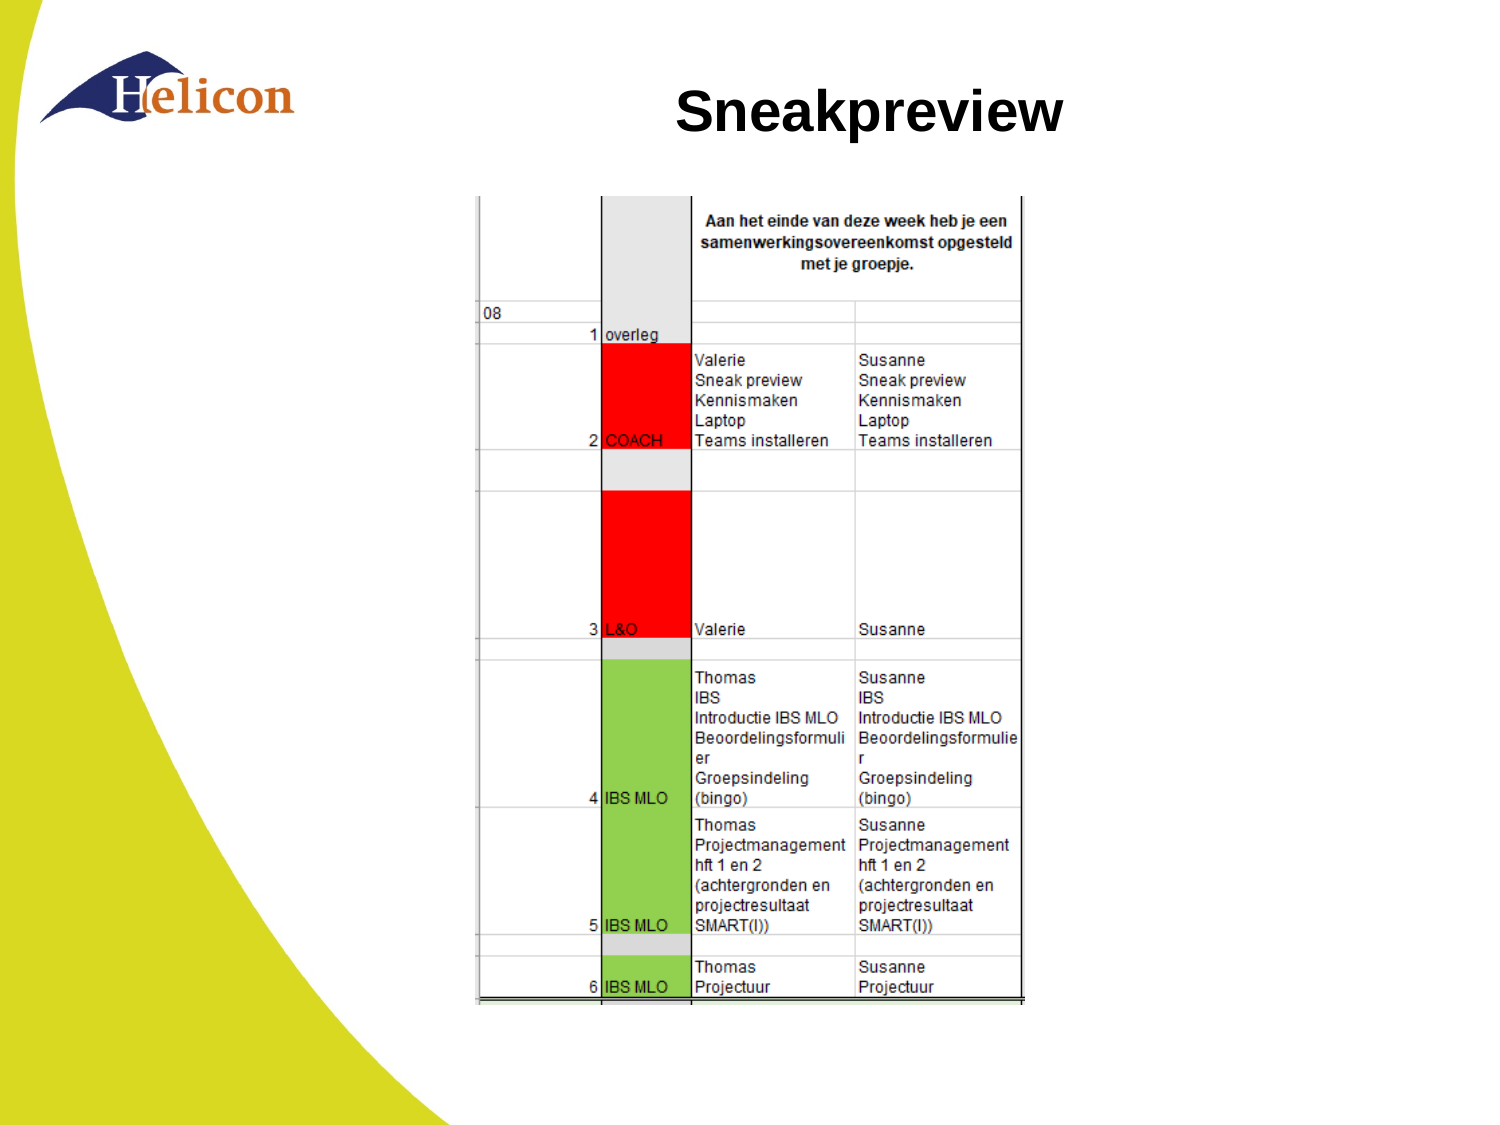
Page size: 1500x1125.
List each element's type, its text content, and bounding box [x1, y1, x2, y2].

title Sneakpreview [324, 54, 1415, 161]
picture [0, 0, 1500, 1125]
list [475, 195, 1025, 1006]
